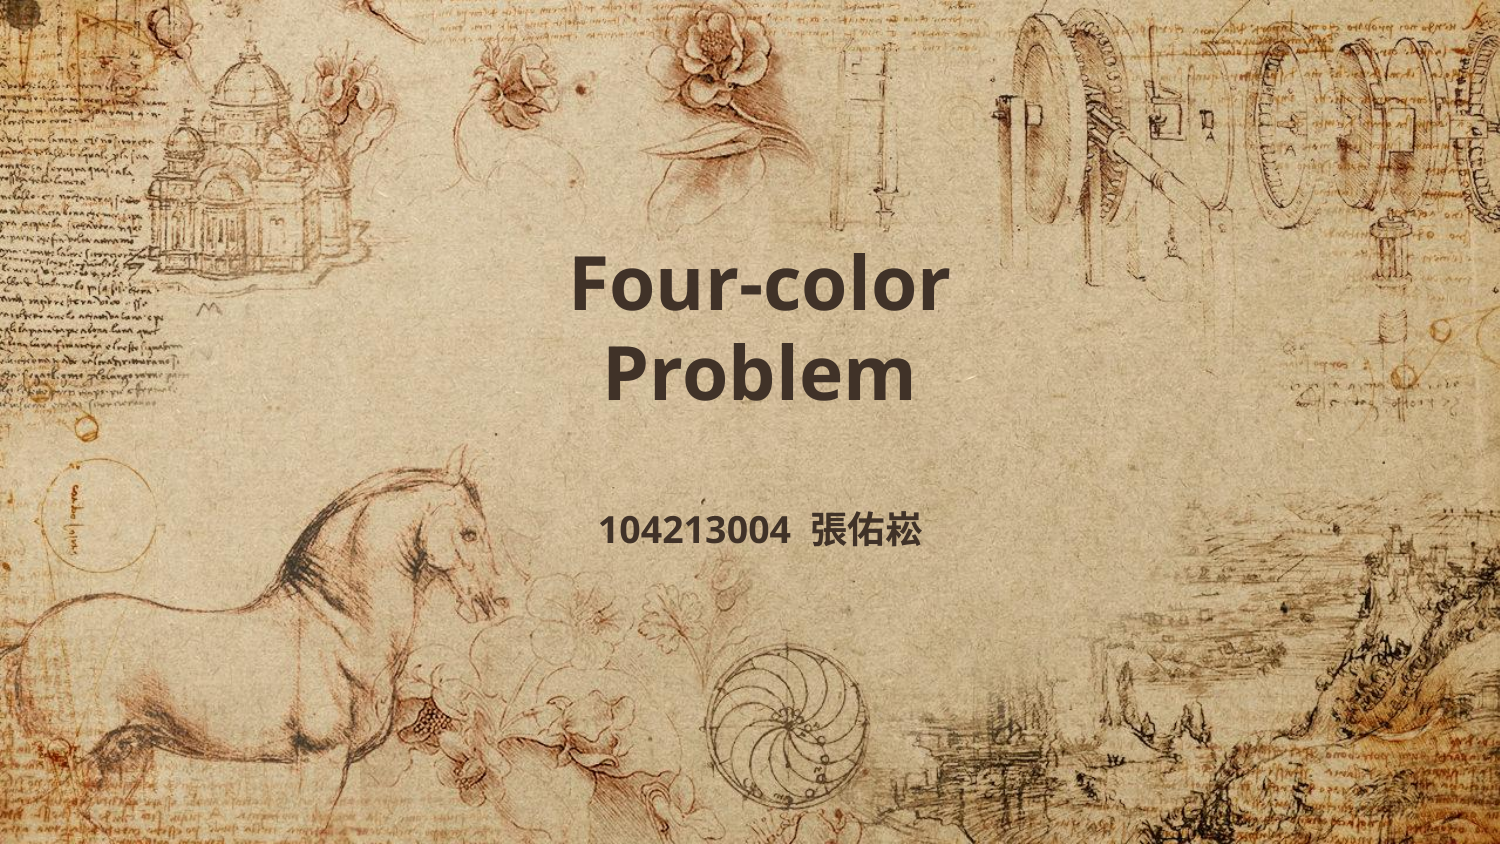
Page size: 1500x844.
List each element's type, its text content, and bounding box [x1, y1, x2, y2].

title Four-color Problem 104213004 張佑崧 [323, 252, 1198, 535]
picture [0, 0, 1500, 844]
